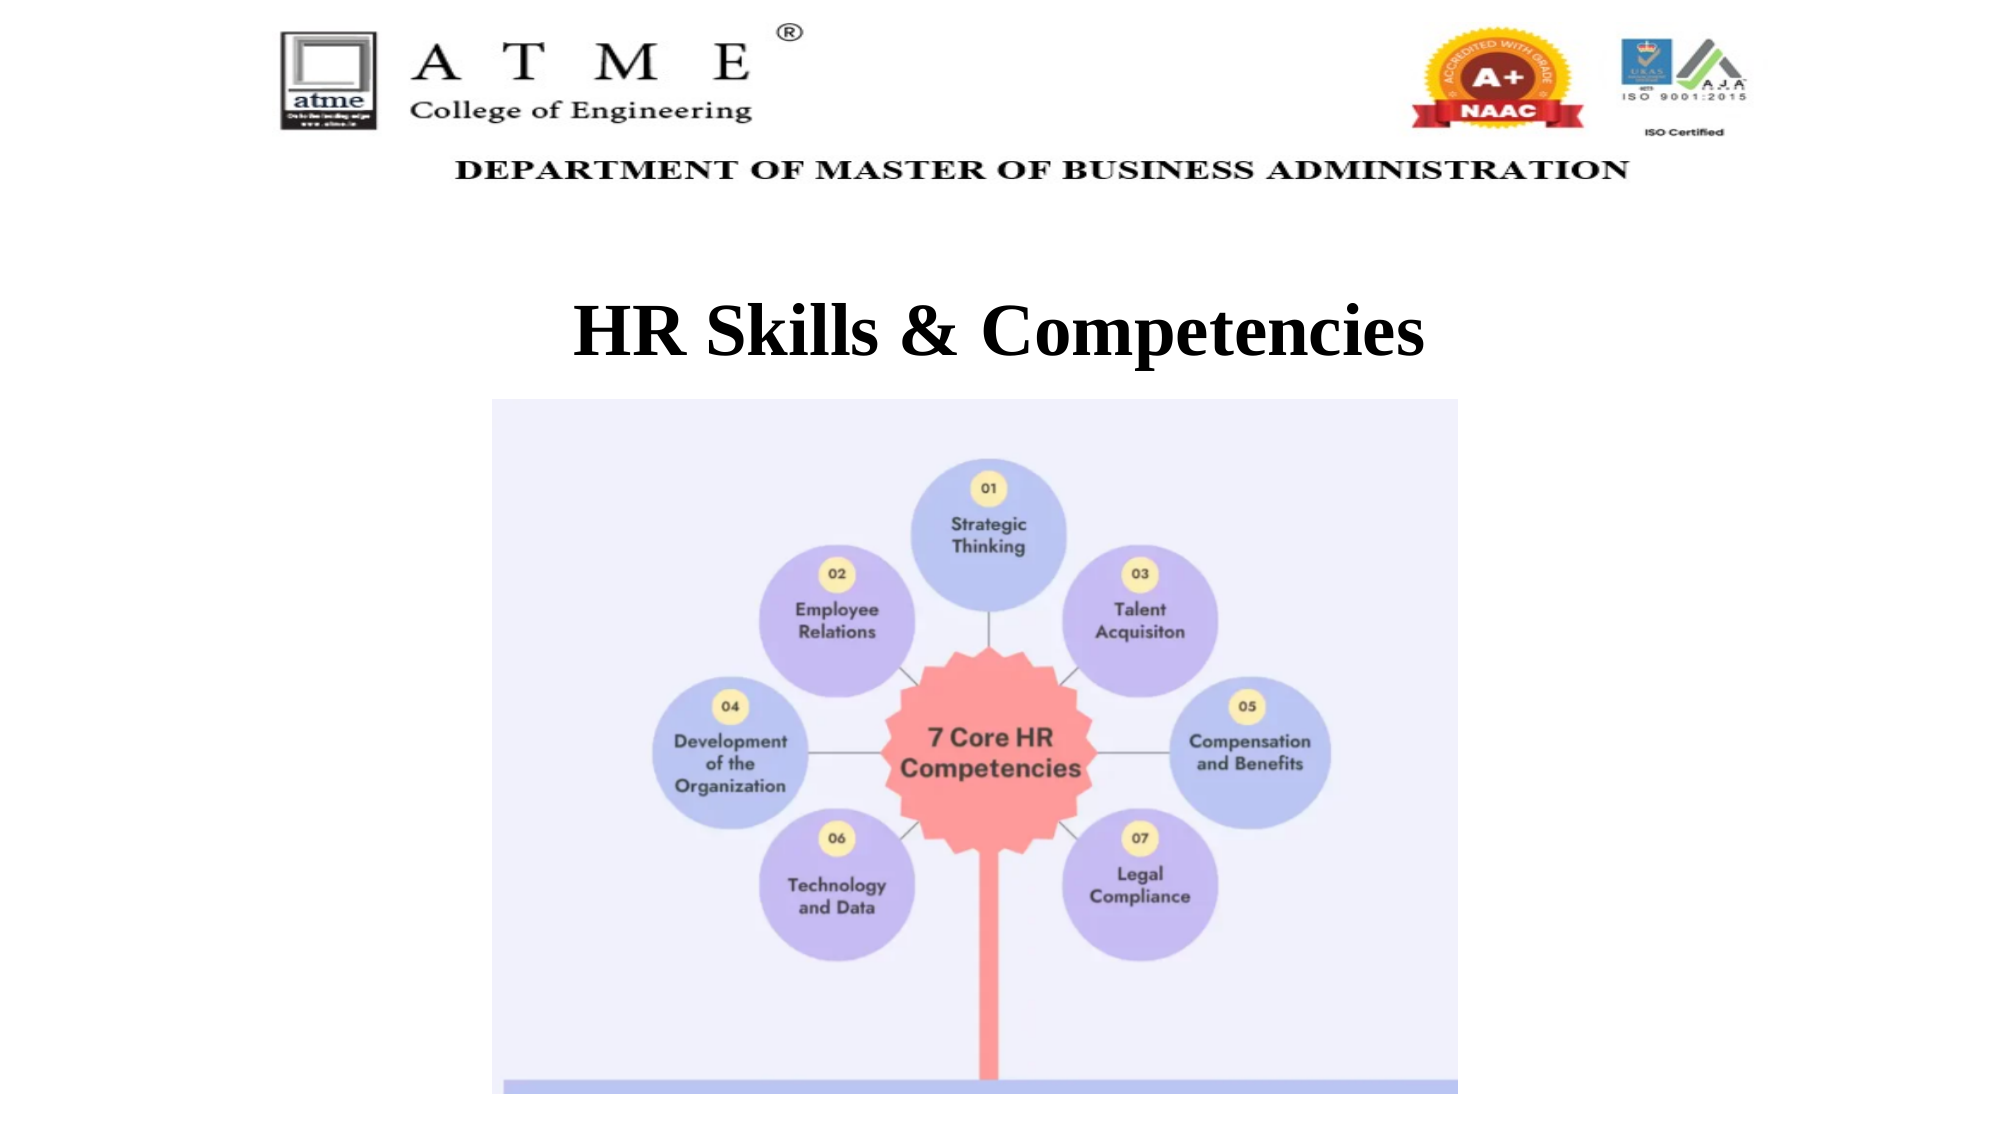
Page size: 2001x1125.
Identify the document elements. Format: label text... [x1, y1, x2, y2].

title HR Skills & Competencies [137, 59, 1863, 604]
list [492, 399, 1458, 1094]
picture [272, 22, 1802, 59]
